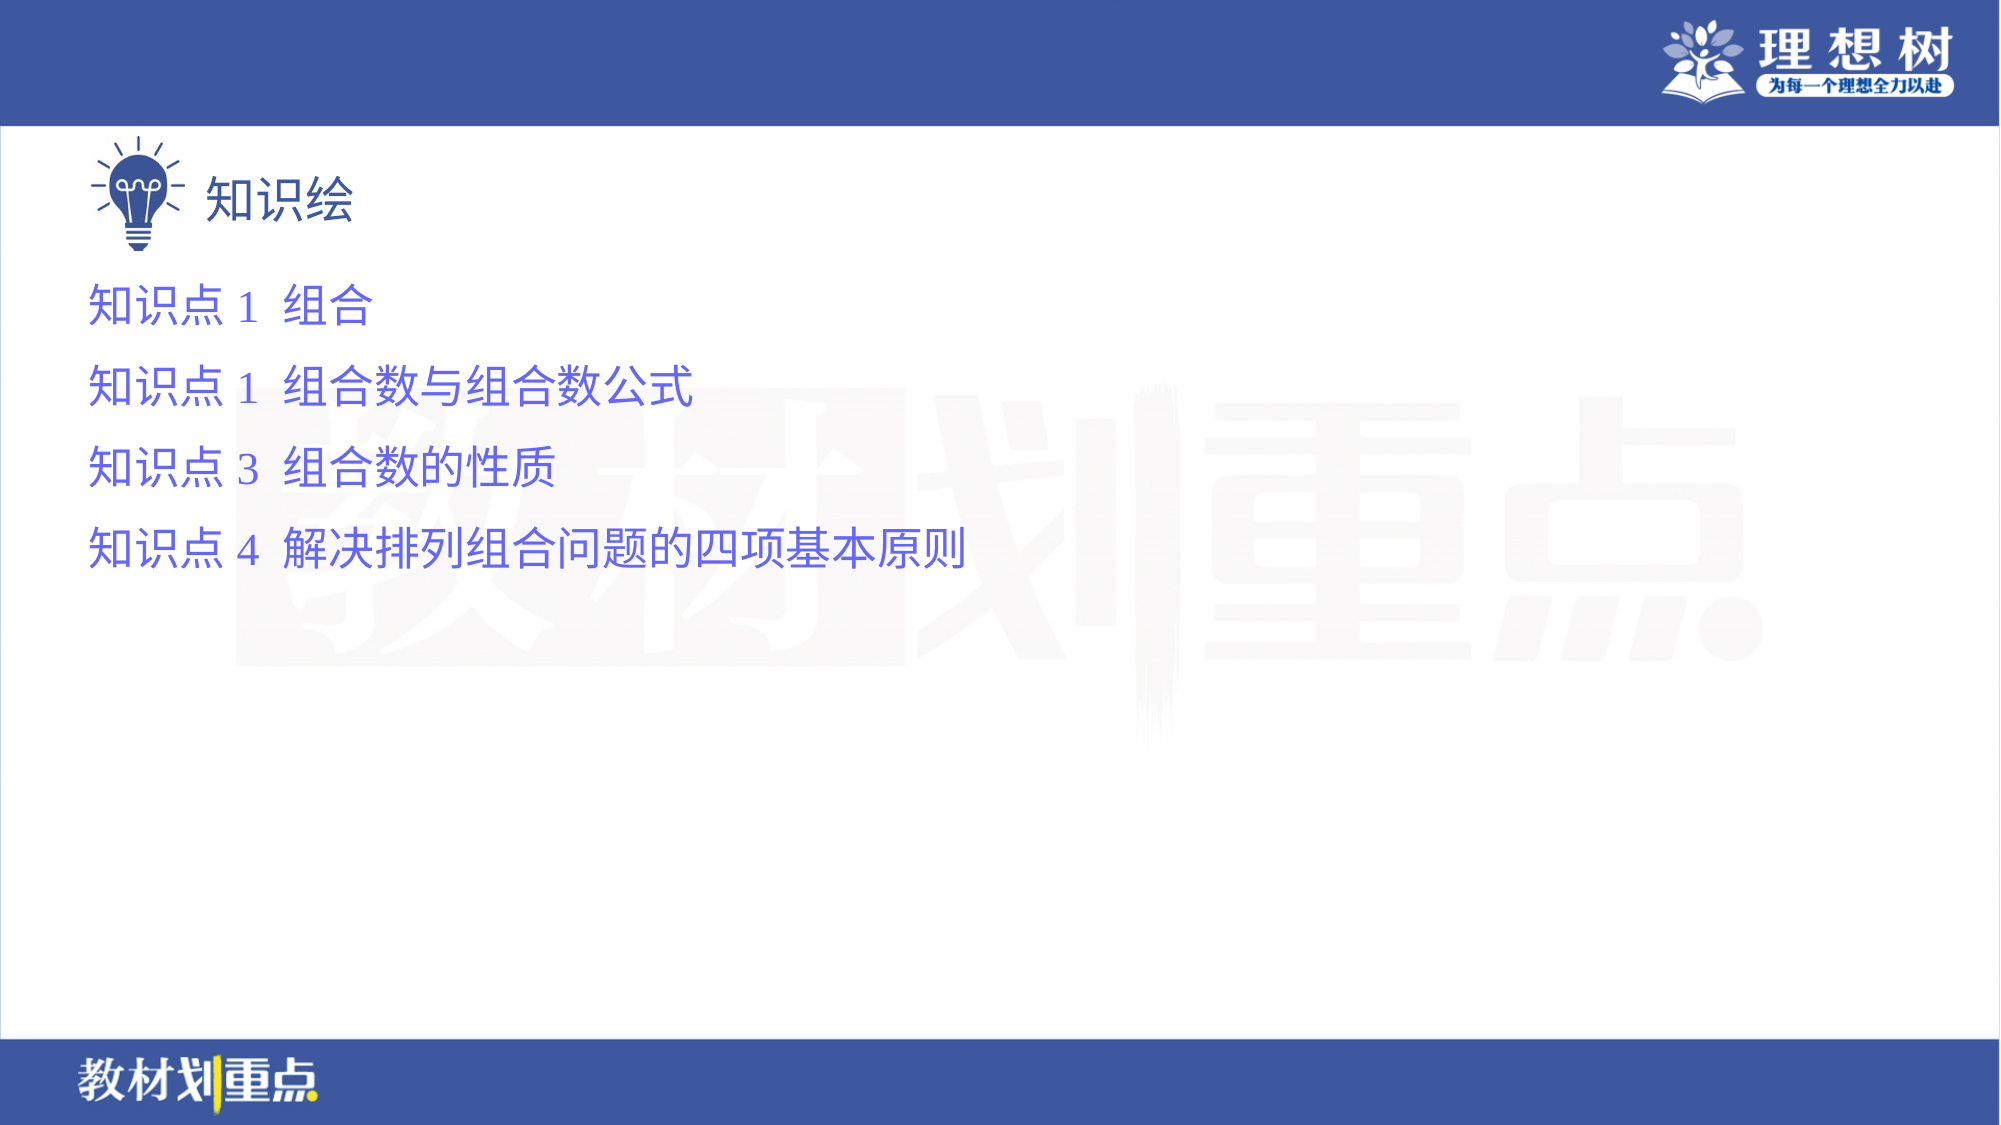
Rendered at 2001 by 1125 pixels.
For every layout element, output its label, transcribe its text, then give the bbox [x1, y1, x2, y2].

text_box 知识点1 组合 [88, 250, 1911, 331]
text_box 知识点1 组合数与组合数公式 [88, 331, 1911, 412]
text_box 知识绘 [205, 155, 501, 242]
text_box 知识点4 解决排列组合问题的四项基本原则 [88, 493, 1911, 633]
picture [0, 0, 2000, 1125]
text_box 知识点3 组合数的性质 [88, 412, 1911, 493]
